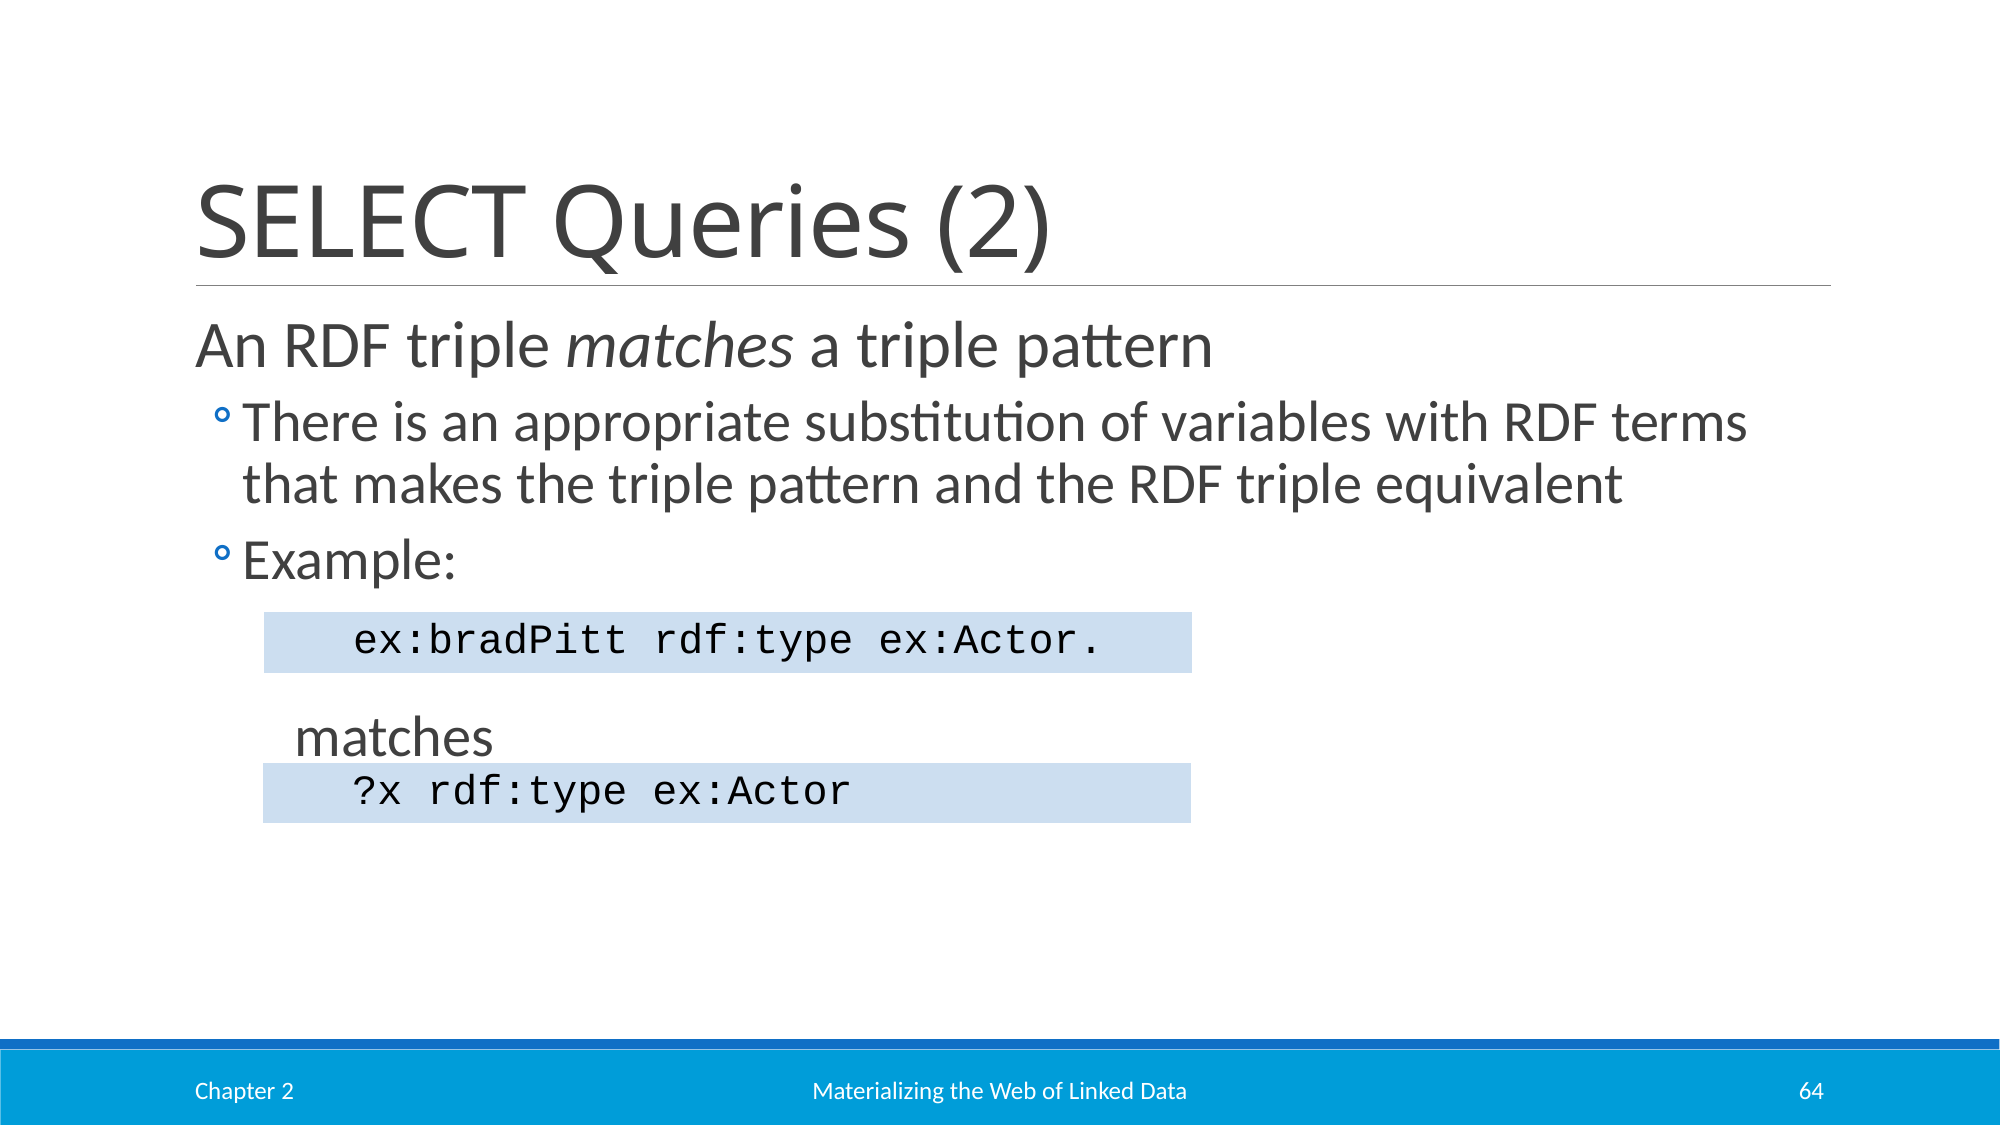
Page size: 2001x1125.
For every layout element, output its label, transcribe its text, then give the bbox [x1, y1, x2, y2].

table_header ?x rdf:type ex:Actor [263, 763, 1191, 823]
table_header ex:bradPitt rdf:type ex:Actor. [264, 612, 1192, 673]
slide_number 64 [1624, 1059, 1840, 1120]
title SELECT Queries (2) [180, 47, 1830, 285]
footer Materializing the Web of Linked Data [604, 1059, 1396, 1120]
list An RDF triple matches a triple pattern There is an appropriate substitution of variables with RDF terms that makes the triple pattern and the RDF triple equivalent Example: matches [180, 302, 1830, 963]
slide_number Chapter 2 [180, 1059, 586, 1120]
